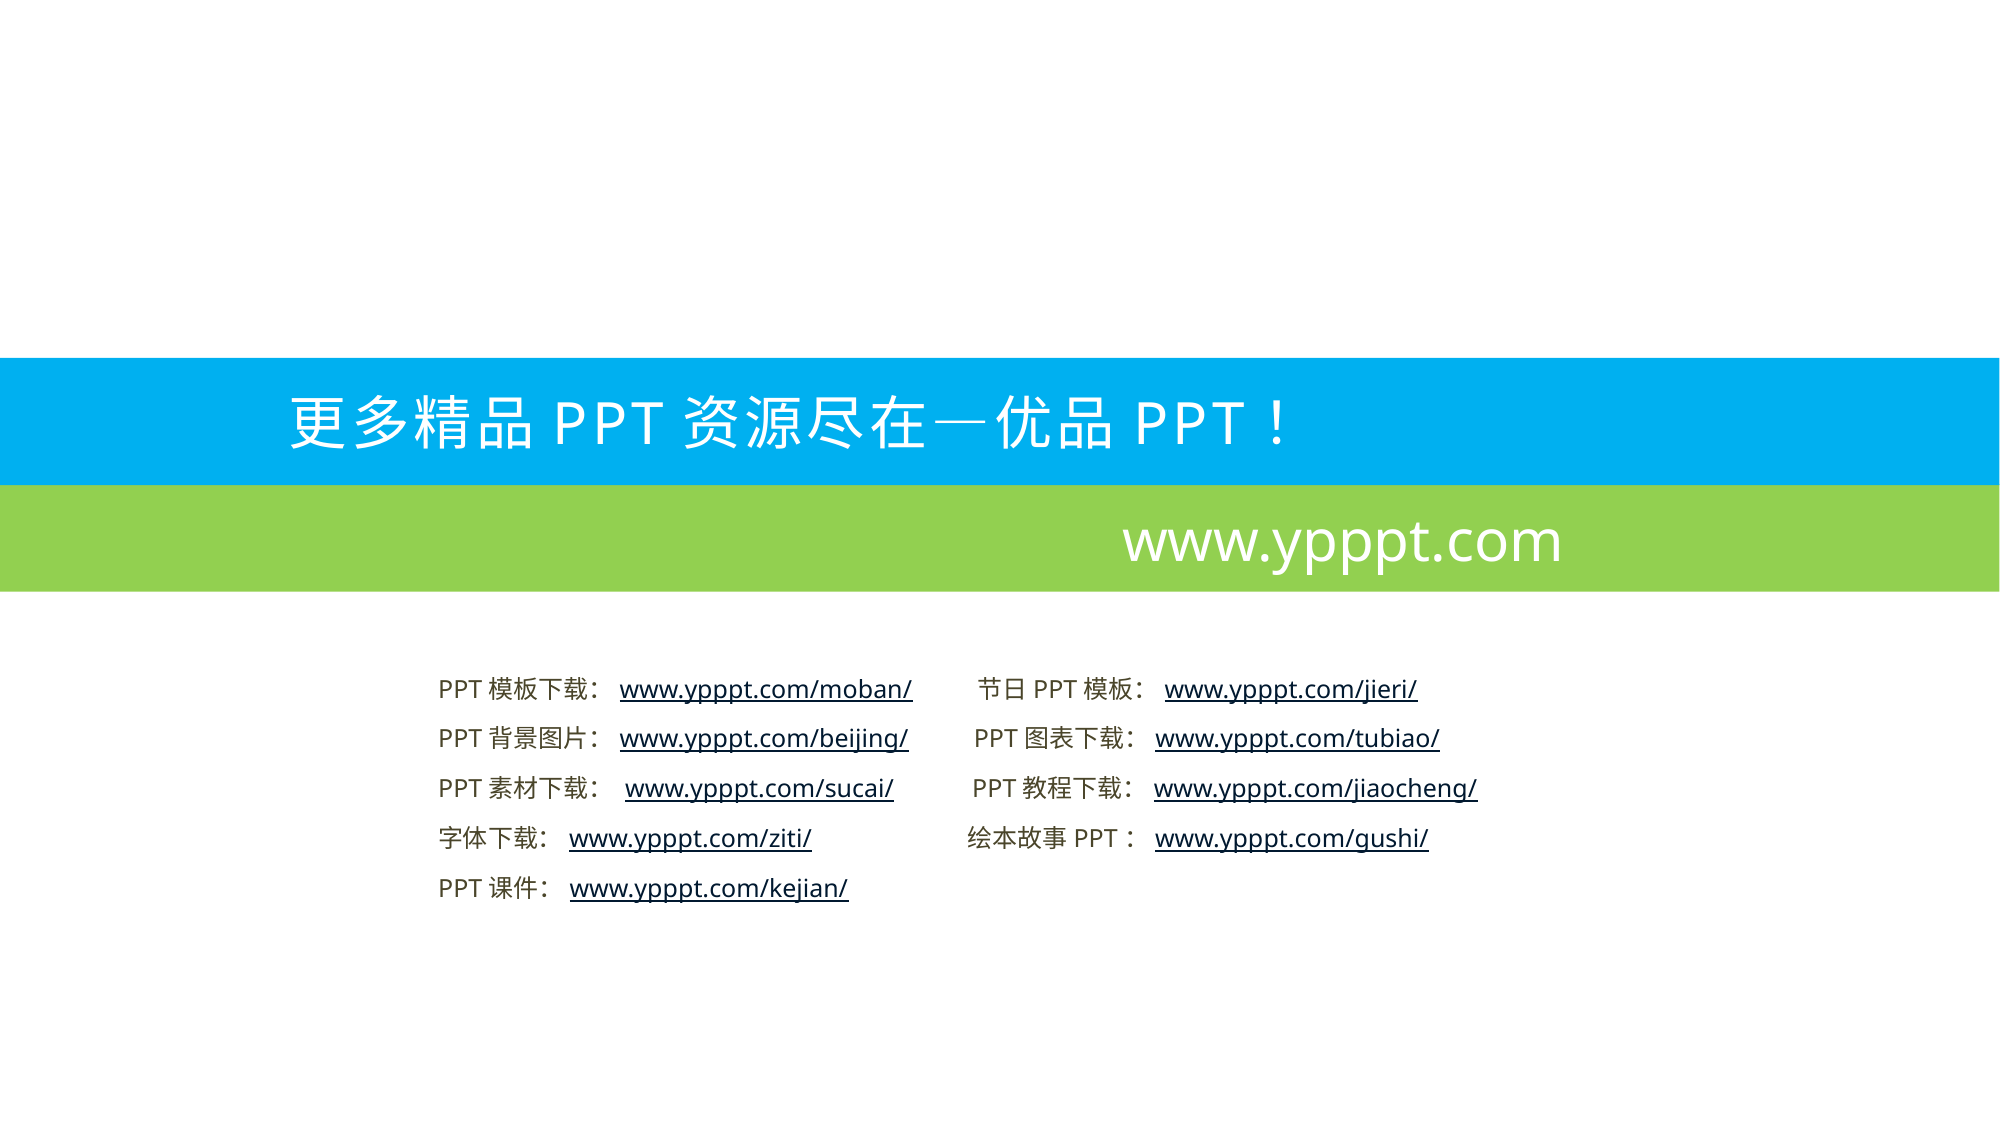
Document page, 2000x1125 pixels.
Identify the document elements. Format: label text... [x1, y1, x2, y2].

text_box 更多精品PPT资源尽在—优品PPT！ [0, 357, 2000, 486]
text_box www.ypppt.com [0, 486, 2000, 593]
text_box PPT模板下载：www.ypppt.com/moban/ 节日PPT模板：www.ypppt.com/jieri/ PPT背景图片：www.ypppt.com/beijing/ PPT图表下载：www.ypppt.com/tubiao/ PPT素材下载： www.ypppt.com/sucai/ PPT教程下载：www.ypppt.com/jiaocheng/ 字体下载：www.ypppt.com/ziti/ 绘本故事PPT：www.ypppt.com/gushi/ PPT课件：www.ypppt.com/kejian/ [423, 643, 1556, 921]
